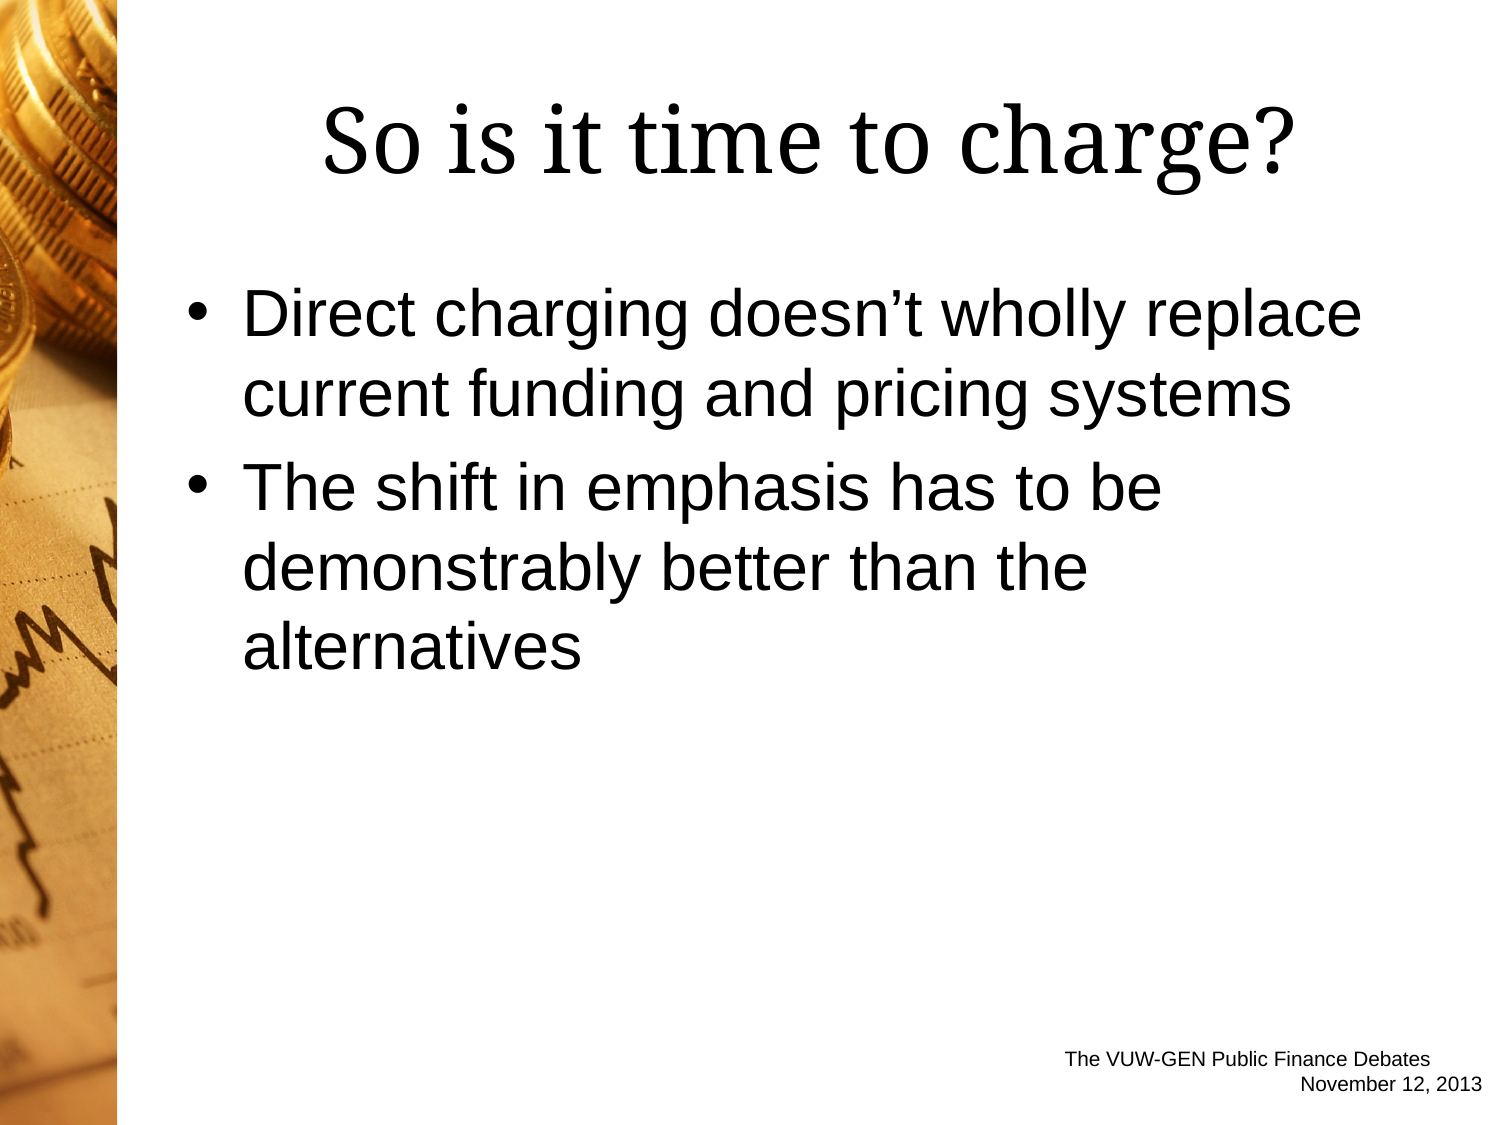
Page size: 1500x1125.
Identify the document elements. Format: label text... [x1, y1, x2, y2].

text_box The VUW-GEN Public Finance Debates November 12, 2013 [667, 1034, 1498, 1106]
title So is it time to charge? [171, 45, 1449, 229]
list Direct charging doesn’t wholly replace current funding and pricing systems The shift in emphasis has to be demonstrably better than the alternatives [171, 262, 1449, 991]
picture [0, 0, 118, 1125]
